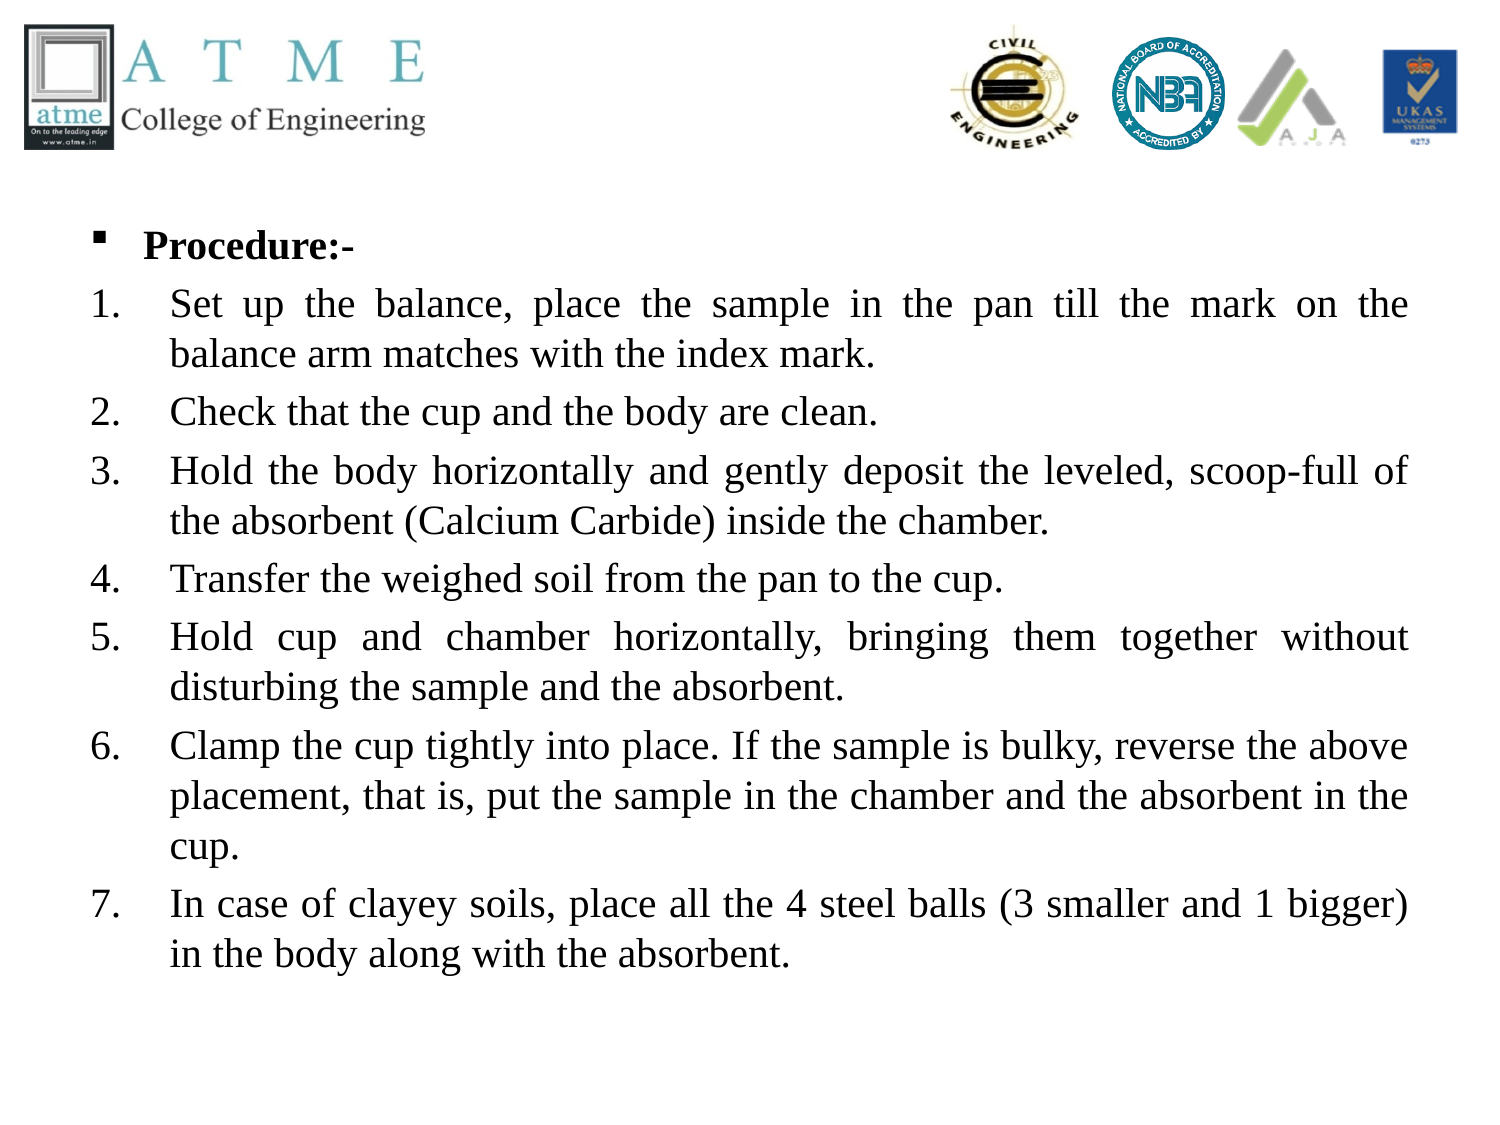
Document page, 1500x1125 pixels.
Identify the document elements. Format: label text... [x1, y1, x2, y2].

picture [1179, 37, 1225, 79]
picture [24, 24, 425, 150]
picture [1237, 49, 1458, 146]
picture [950, 24, 1080, 150]
picture [1184, 109, 1225, 150]
picture [1112, 37, 1213, 150]
picture [1209, 103, 1218, 120]
list Procedure:- Set up the balance, place the sample in the pan till the mark on the balance arm matches with the index mark. Check that the cup and the body are clean. Hold the body horizontally and gently deposit the leveled, scoop-full of the absorbent (Calcium Carbide) inside the chamber. Transfer the weighed soil from the pan to the cup. Hold cup and chamber horizontally, bringing them together without disturbing the sample and the absorbent. Clamp the cup tightly into place. If the sample is bulky, reverse the above placement, that is, put the sample in the chamber and the absorbent in the cup. In case of clayey soils, place all the 4 steel balls (3 smaller and 1 bigger) in the body along with the absorbent. [75, 174, 1425, 988]
